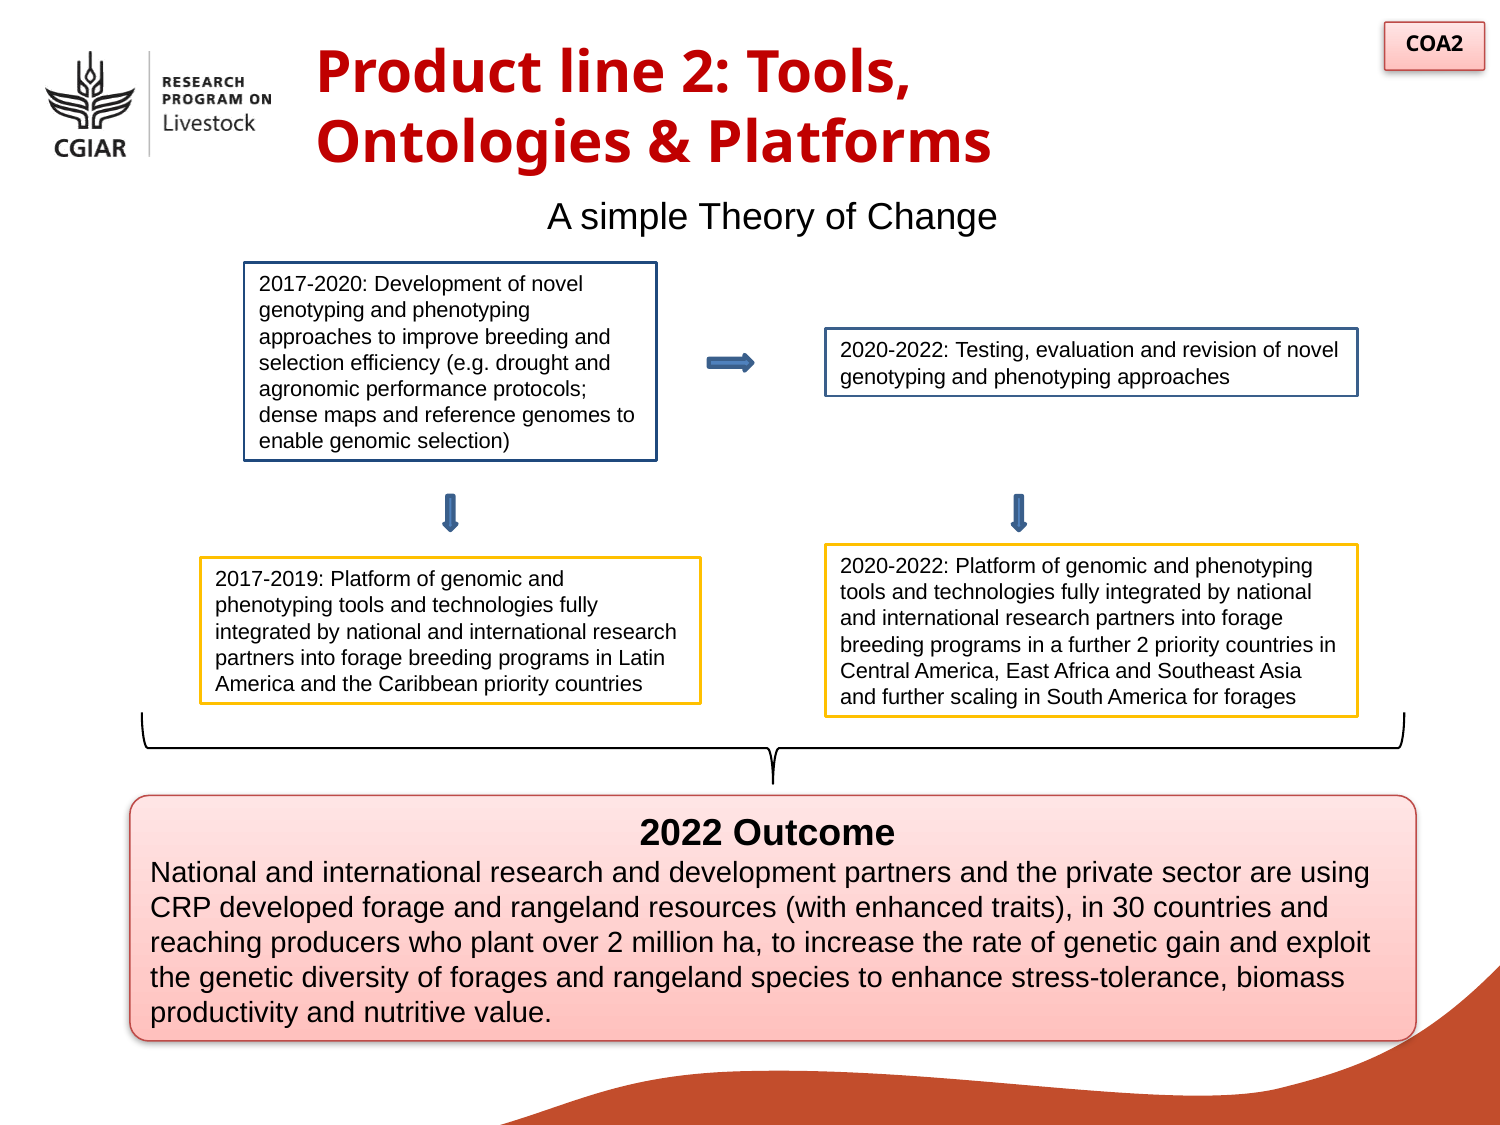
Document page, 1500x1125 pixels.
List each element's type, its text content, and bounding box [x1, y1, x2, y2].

text_box [141, 712, 1406, 785]
picture [45, 51, 271, 157]
text_box 2017-2019: Platform of genomic and phenotyping tools and technologies fully integrated by national and international research partners into forage breeding programs in Latin America and the Caribbean priority countries [200, 557, 701, 704]
text_box 2022 Outcome National and international research and development partners and the private sector are using CRP developed forage and rangeland resources (with enhanced traits), in 30 countries and reaching producers who plant over 2 million ha, to increase the rate of genetic gain and exploit the genetic diversity of forages and rangeland species to enhance stress-tolerance, biomass productivity and nutritive value. [129, 794, 1417, 1042]
text_box A simple Theory of Change [450, 184, 1095, 239]
text_box [1010, 493, 1028, 533]
text_box [442, 493, 459, 533]
text_box 2020-2022: Testing, evaluation and revision of novel genotyping and phenotyping approaches [825, 328, 1358, 396]
text_box 2020-2022: Platform of genomic and phenotyping tools and technologies fully integrated by national and international research partners into forage breeding programs in a further 2 priority countries in Central America, East Africa and Southeast Asia and further scaling in South America for forages [825, 544, 1358, 712]
text_box [706, 352, 755, 373]
text_box COA2 [1383, 21, 1486, 71]
text_box 2017-2020: Development of novel genotyping and phenotyping approaches to improve breeding and selection efficiency (e.g. drought and agronomic performance protocols; dense maps and reference genomes to enable genomic selection) [244, 262, 657, 461]
list Product line 2: Tools, Ontologies & Platforms [300, 33, 1125, 175]
